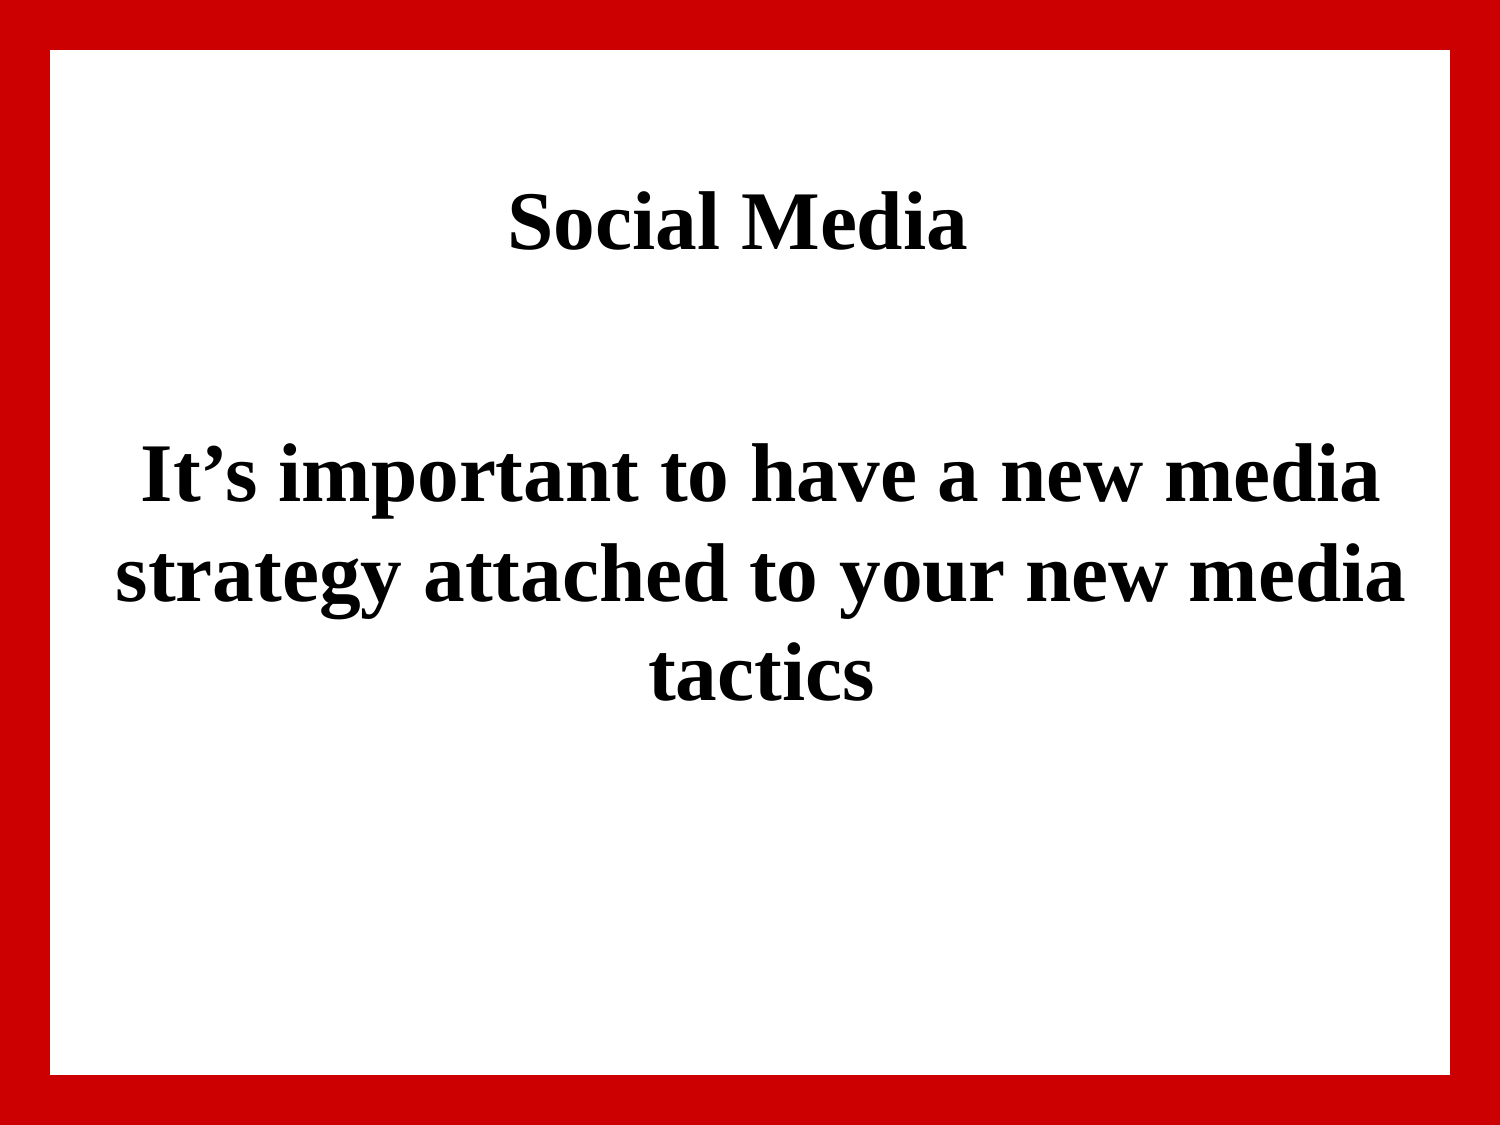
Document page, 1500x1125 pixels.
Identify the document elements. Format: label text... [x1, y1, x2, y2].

title Social Media [105, 93, 1372, 341]
subtitle It’s important to have a new media strategy attached to your new media tactics [70, 409, 1454, 698]
